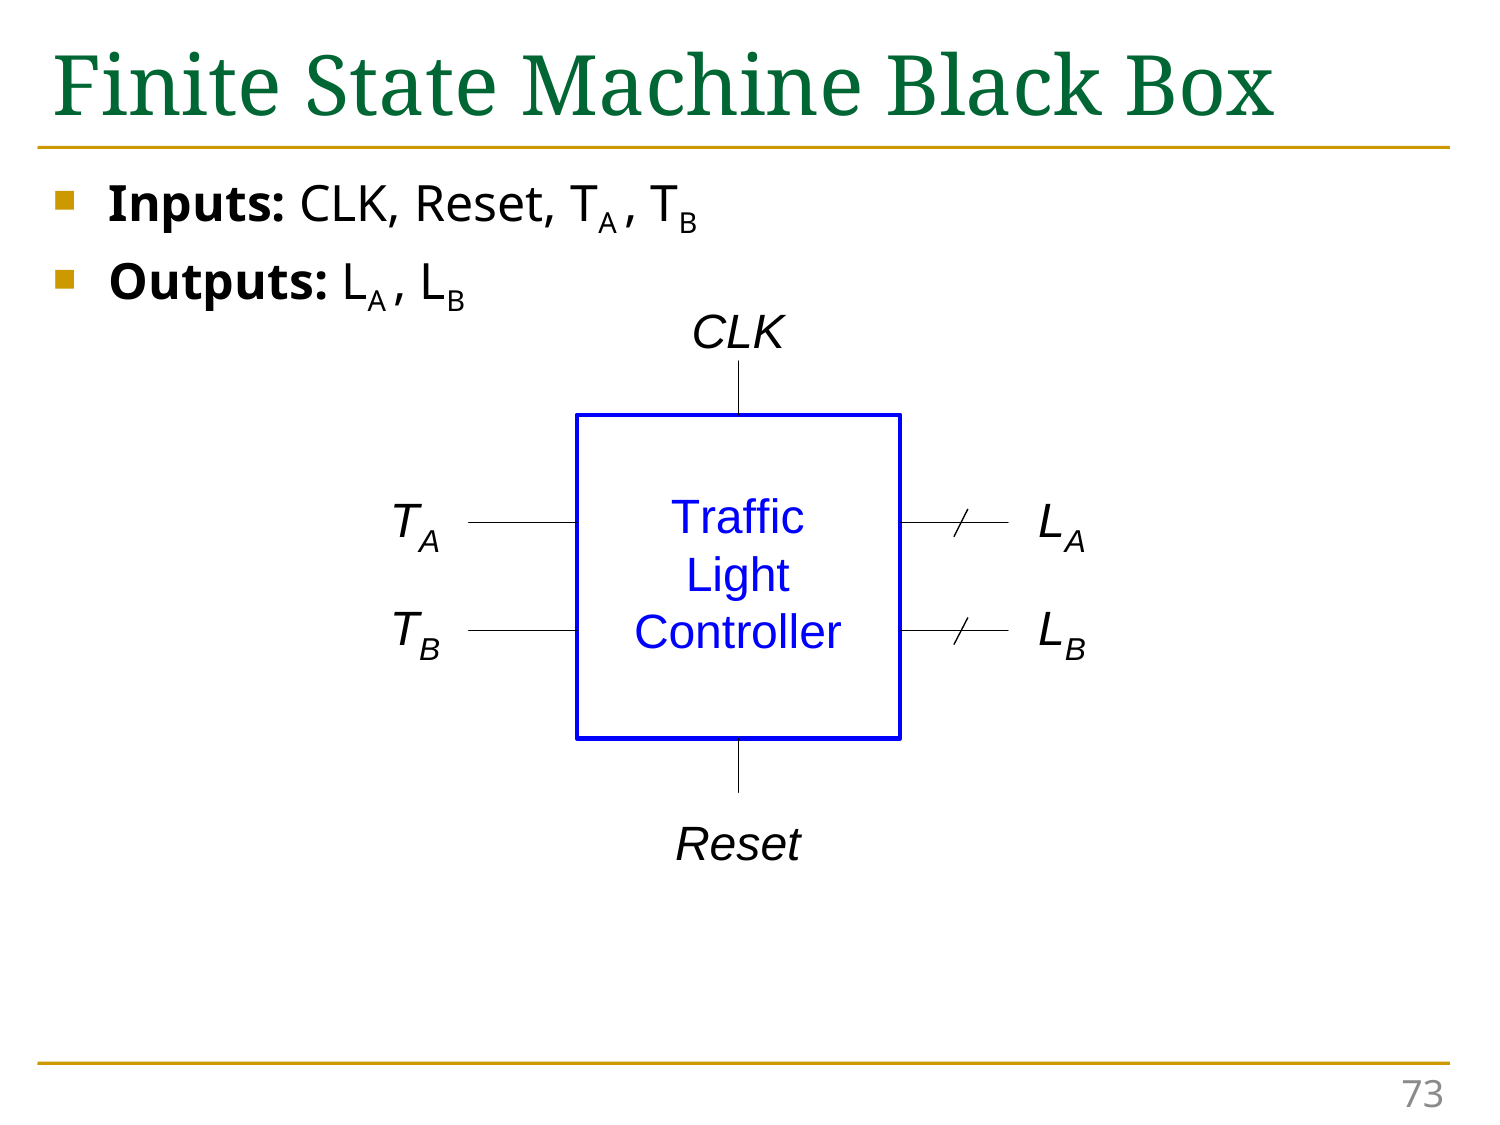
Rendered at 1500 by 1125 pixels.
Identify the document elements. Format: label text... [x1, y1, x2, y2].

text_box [354, 272, 1123, 907]
slide_number 73 [1121, 1066, 1460, 1125]
title Finite State Machine Black Box [37, 24, 1450, 163]
list Inputs: CLK, Reset, TA , TB Outputs: LA , LB [37, 163, 1450, 1016]
